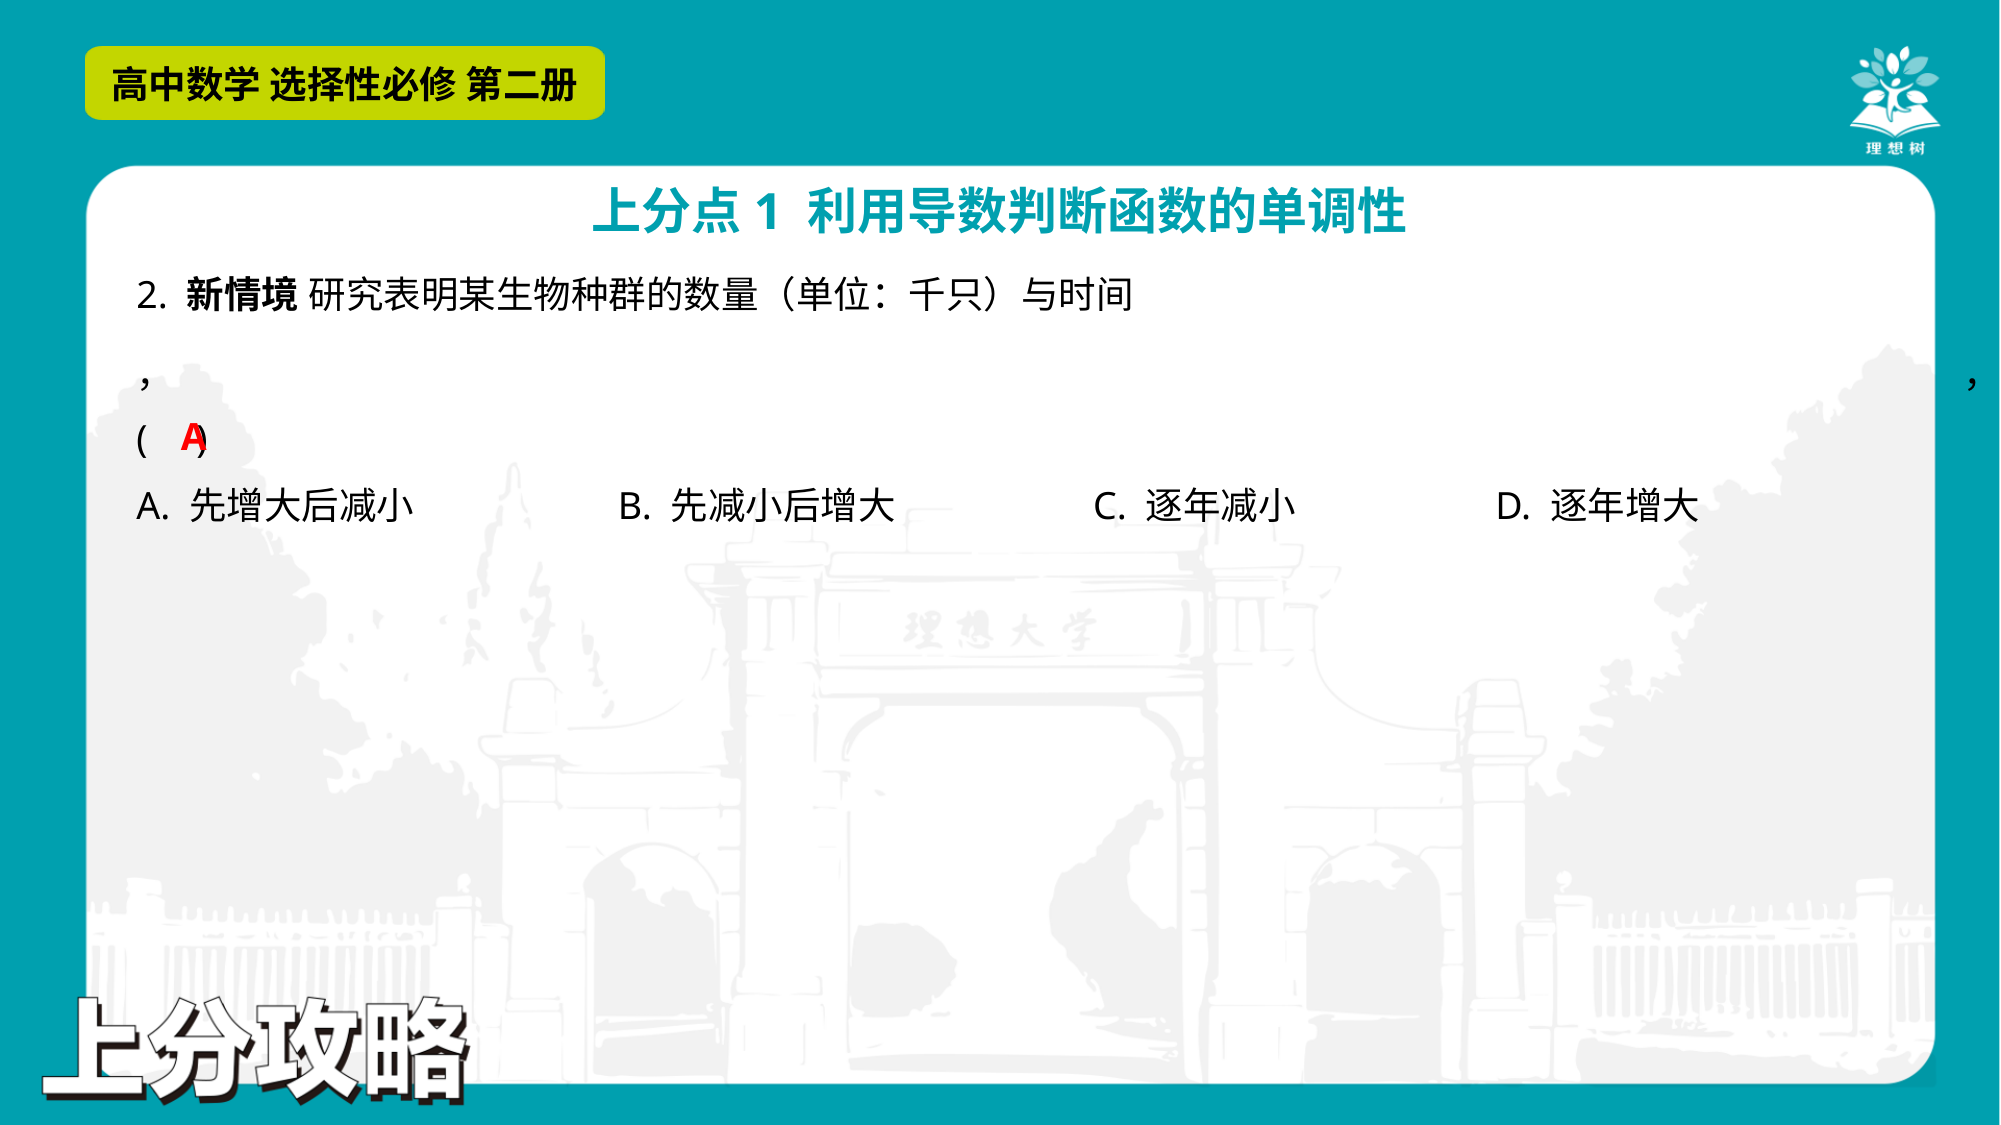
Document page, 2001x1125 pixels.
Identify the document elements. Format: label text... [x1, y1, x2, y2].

text_box A. 先增大后减小 B. 先减小后增大 C. 逐年减小 D. 逐年增大 [136, 460, 1865, 521]
picture [0, 0, 2000, 1125]
text_box A [166, 393, 221, 452]
